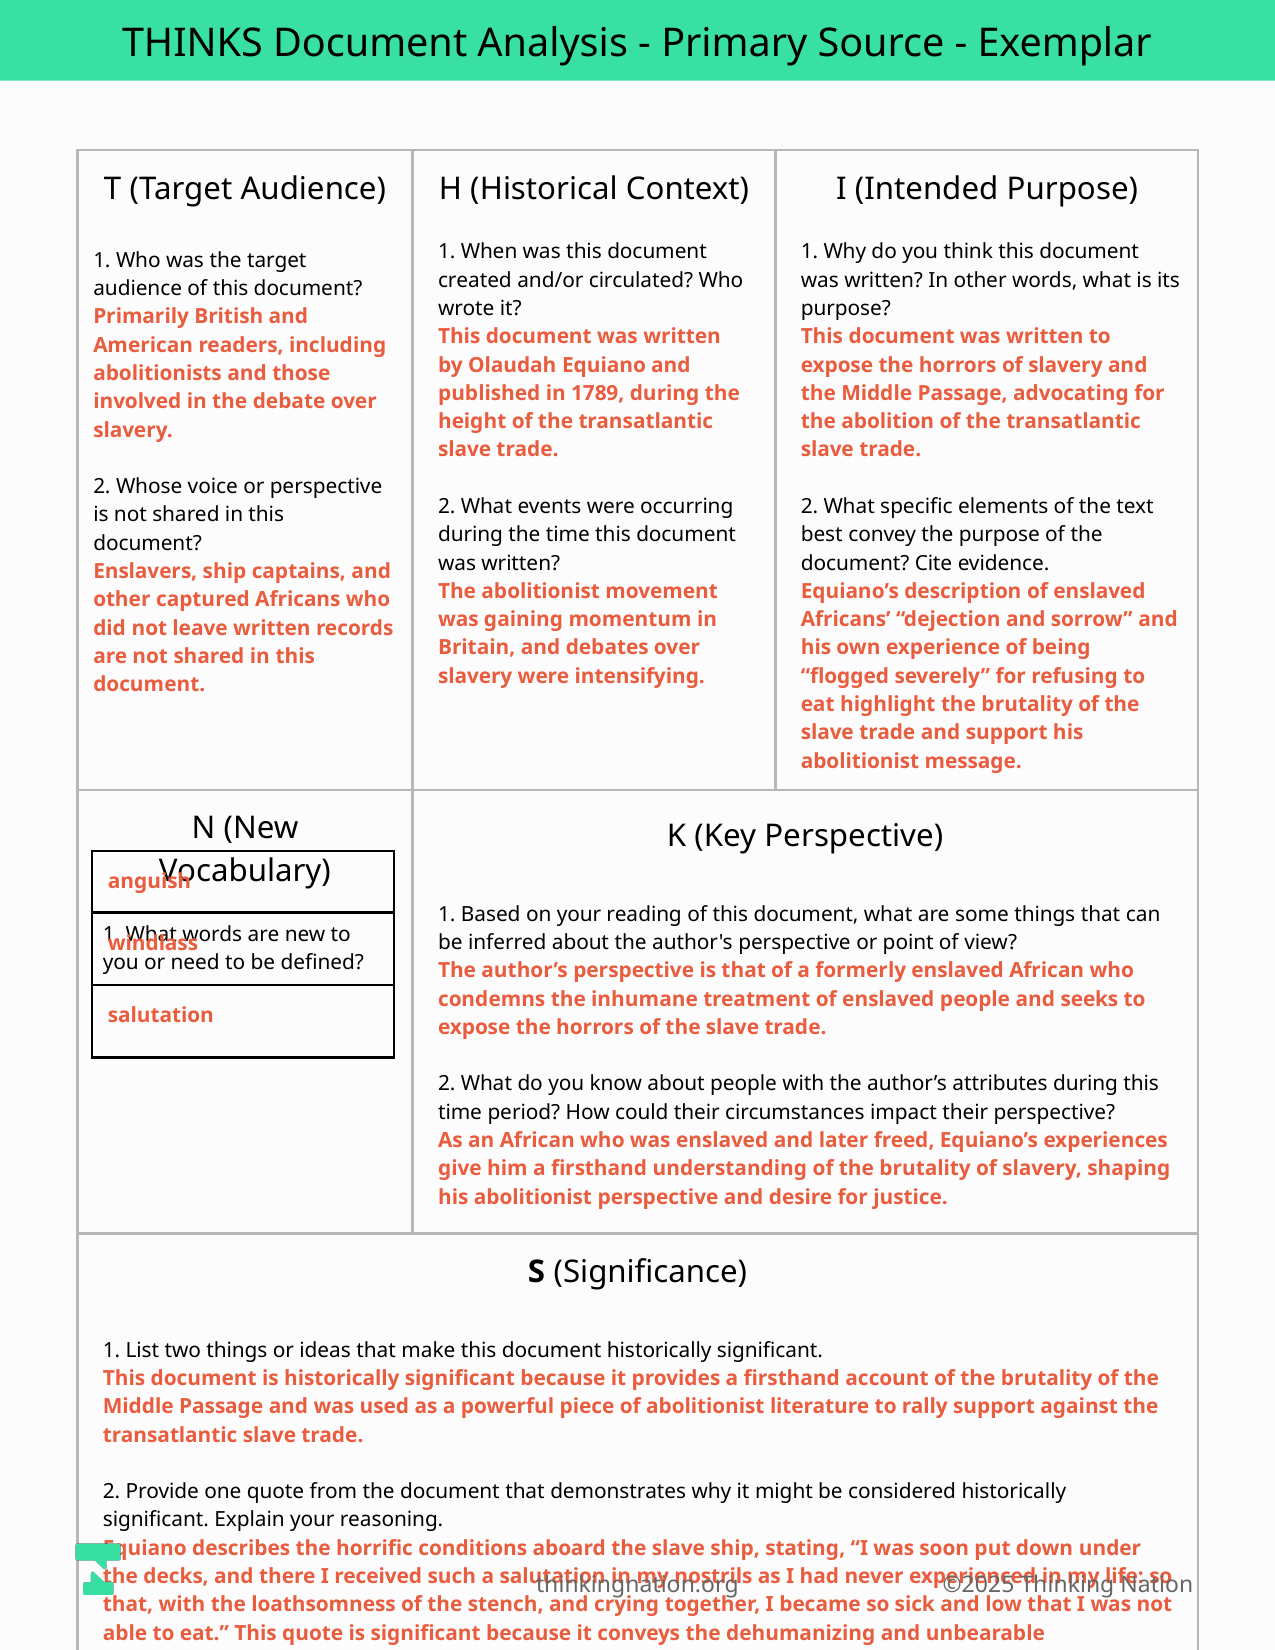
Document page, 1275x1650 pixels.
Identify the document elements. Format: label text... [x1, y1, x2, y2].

table_cell K (Key Perspective) 1. Based on your reading of this document, what are some things that can be inferred about the author's perspective or point of view? The author’s perspective is that of a formerly enslaved African who condemns the inhumane treatment of enslaved people and seeks to expose the horrors of the slave trade. 2. What do you know about people with the author’s attributes during this time period? How could their circumstances impact their perspective? As an African who was enslaved and later freed, Equiano’s experiences give him a firsthand understanding of the brutality of slavery, shaping his abolitionist perspective and desire for justice. [414, 791, 1197, 1232]
table_header I (Intended Purpose) 1. Why do you think this document was written? In other words, what is its purpose? This document was written to expose the horrors of slavery and the Middle Passage, advocating for the abolition of the transatlantic slave trade. 2. What specific elements of the text best convey the purpose of the document? Cite evidence. Equiano’s description of enslaved Africans’ “dejection and sorrow” and his own experience of being “flogged severely” for refusing to eat highlight the brutality of the slave trade and support his abolitionist message. [777, 151, 1197, 789]
text_box thinkingnation.org [486, 1553, 789, 1605]
text_box THINKS Document Analysis - Primary Source - Exemplar [0, 0, 1275, 81]
table_header H (Historical Context) 1. When was this document created and/or circulated? Who wrote it? This document was written by Olaudah Equiano and published in 1789, during the height of the transatlantic slave trade. 2. What events were occurring during the time this document was written? The abolitionist movement was gaining momentum in Britain, and debates over slavery were intensifying. [414, 151, 774, 789]
table_header anguish [93, 852, 393, 911]
table_cell salutation [93, 986, 393, 1056]
table_cell windlass [93, 914, 393, 984]
text_box ©2025 Thinking Nation [907, 1553, 1210, 1605]
table_cell S (Significance) 1. List two things or ideas that make this document historically significant. This document is historically significant because it provides a firsthand account of the brutality of the Middle Passage and was used as a powerful piece of abolitionist literature to rally support against the transatlantic slave trade. 2. Provide one quote from the document that demonstrates why it might be considered historically significant. Explain your reasoning. Equiano describes the horrific conditions aboard the slave ship, stating, “I was soon put down under the decks, and there I received such a salutation in my nostrils as I had never experienced in my life: so that, with the loathsomness of the stench, and crying together, I became so sick and low that I was not able to eat.” This quote is significant because it conveys the dehumanizing and unbearable environment endured by Africans during the Middle Passage. By documenting these atrocities, Equiano’s narrative played a crucial role in fueling the abolitionist movement and challenging the justifications for slavery. [79, 1235, 1197, 1650]
table_header T (Target Audience) 1. Who was the target audience of this document? Primarily British and American readers, including abolitionists and those involved in the debate over slavery. 2. Whose voice or perspective is not shared in this document? Enslavers, ship captains, and other captured Africans who did not leave written records are not shared in this document. [79, 151, 411, 789]
table_cell N (New Vocabulary) 1. What words are new to you or need to be defined? [79, 791, 411, 1232]
picture [62, 1533, 134, 1605]
